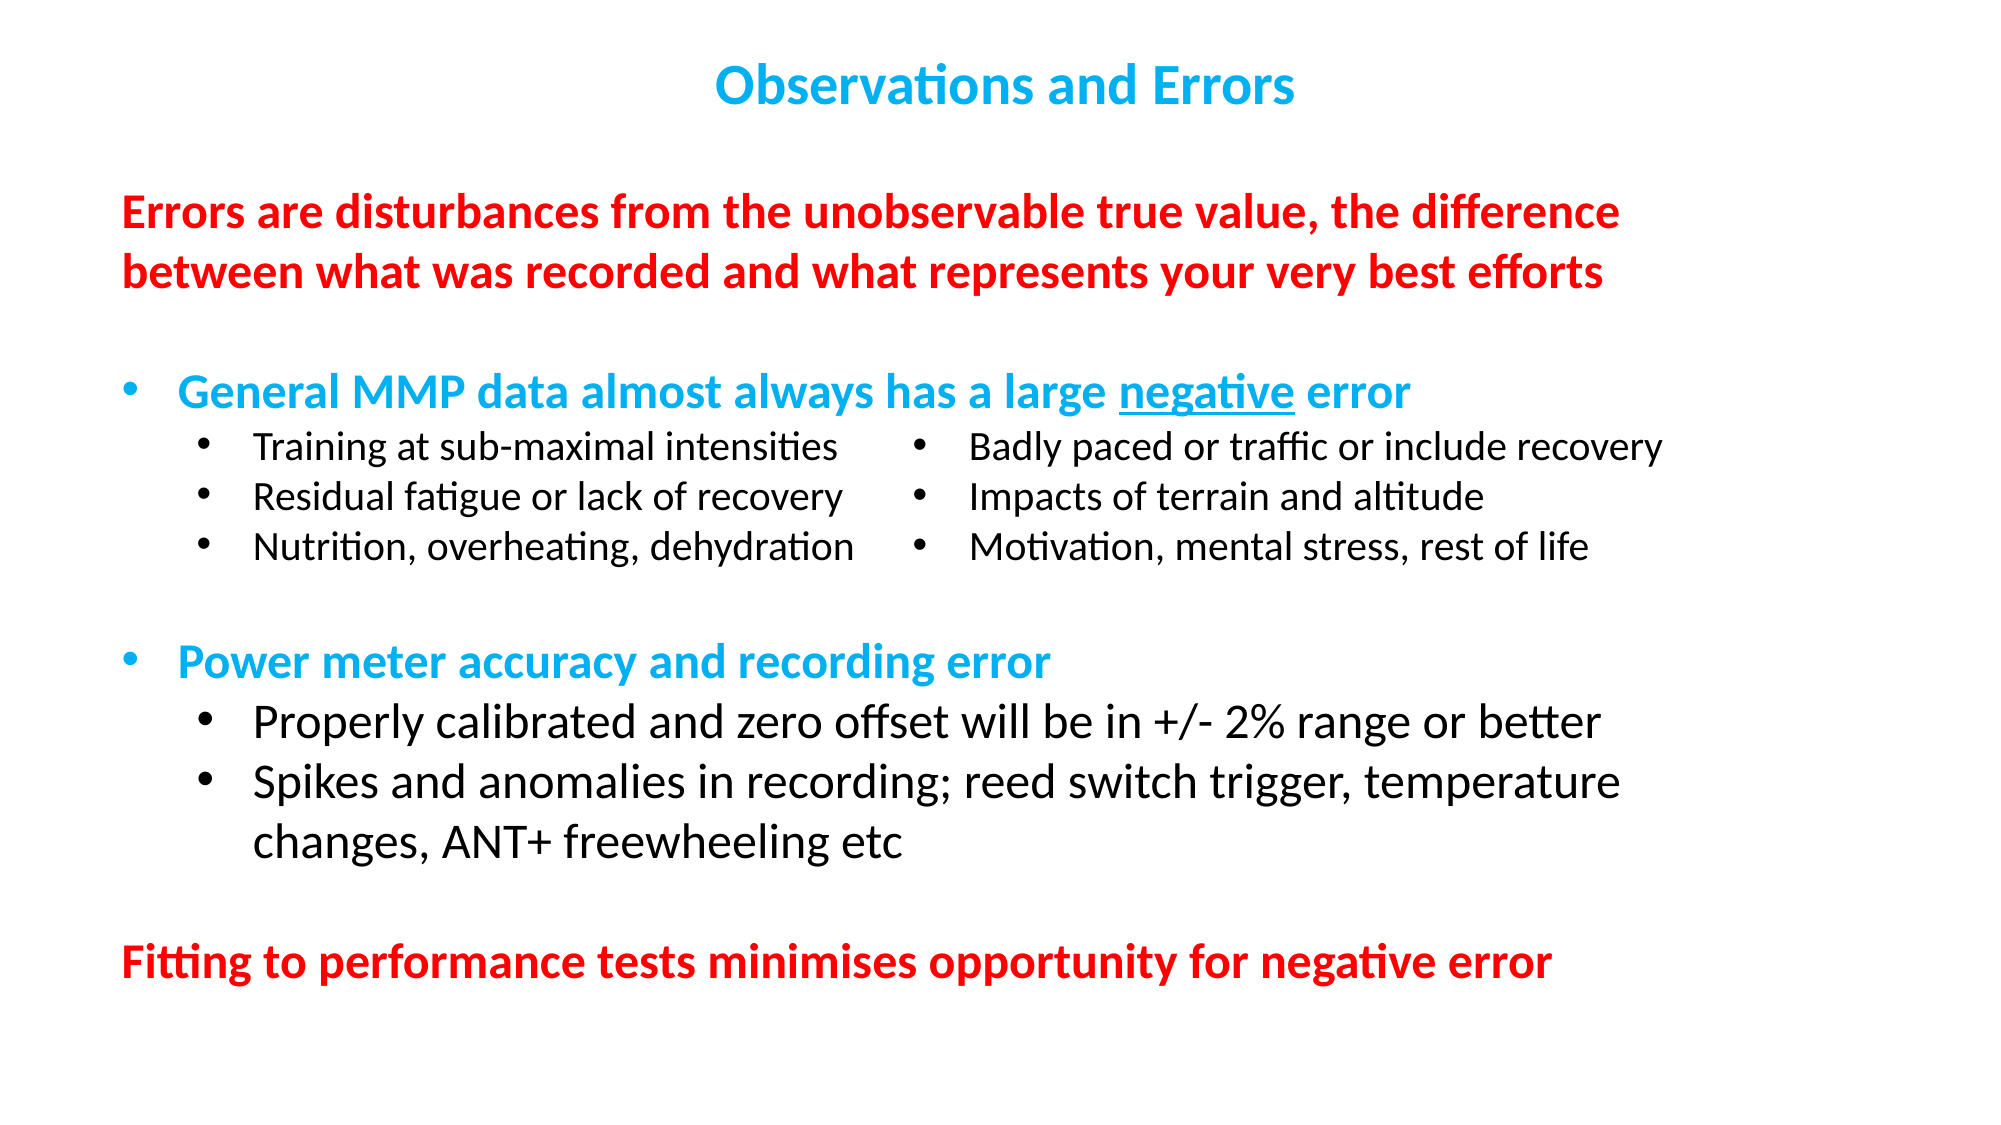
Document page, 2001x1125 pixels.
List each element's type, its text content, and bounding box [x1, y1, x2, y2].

text_box Badly paced or traffic or include recovery Impacts of terrain and altitude Motivation, mental stress, rest of life [822, 411, 1789, 577]
text_box Observations and Errors [343, 38, 1669, 124]
text_box Errors are disturbances from the unobservable true value, the difference between what was recorded and what represents your very best efforts General MMP data almost always has a large negative error Training at sub-maximal intensities Residual fatigue or lack of recovery Nutrition, overheating, dehydration Power meter accuracy and recording error Properly calibrated and zero offset will be in +/- 2% range or better Spikes and anomalies in recording; reed switch trigger, temperature changes, ANT+ freewheeling etc Fitting to performance tests minimises opportunity for negative error [106, 171, 1823, 996]
